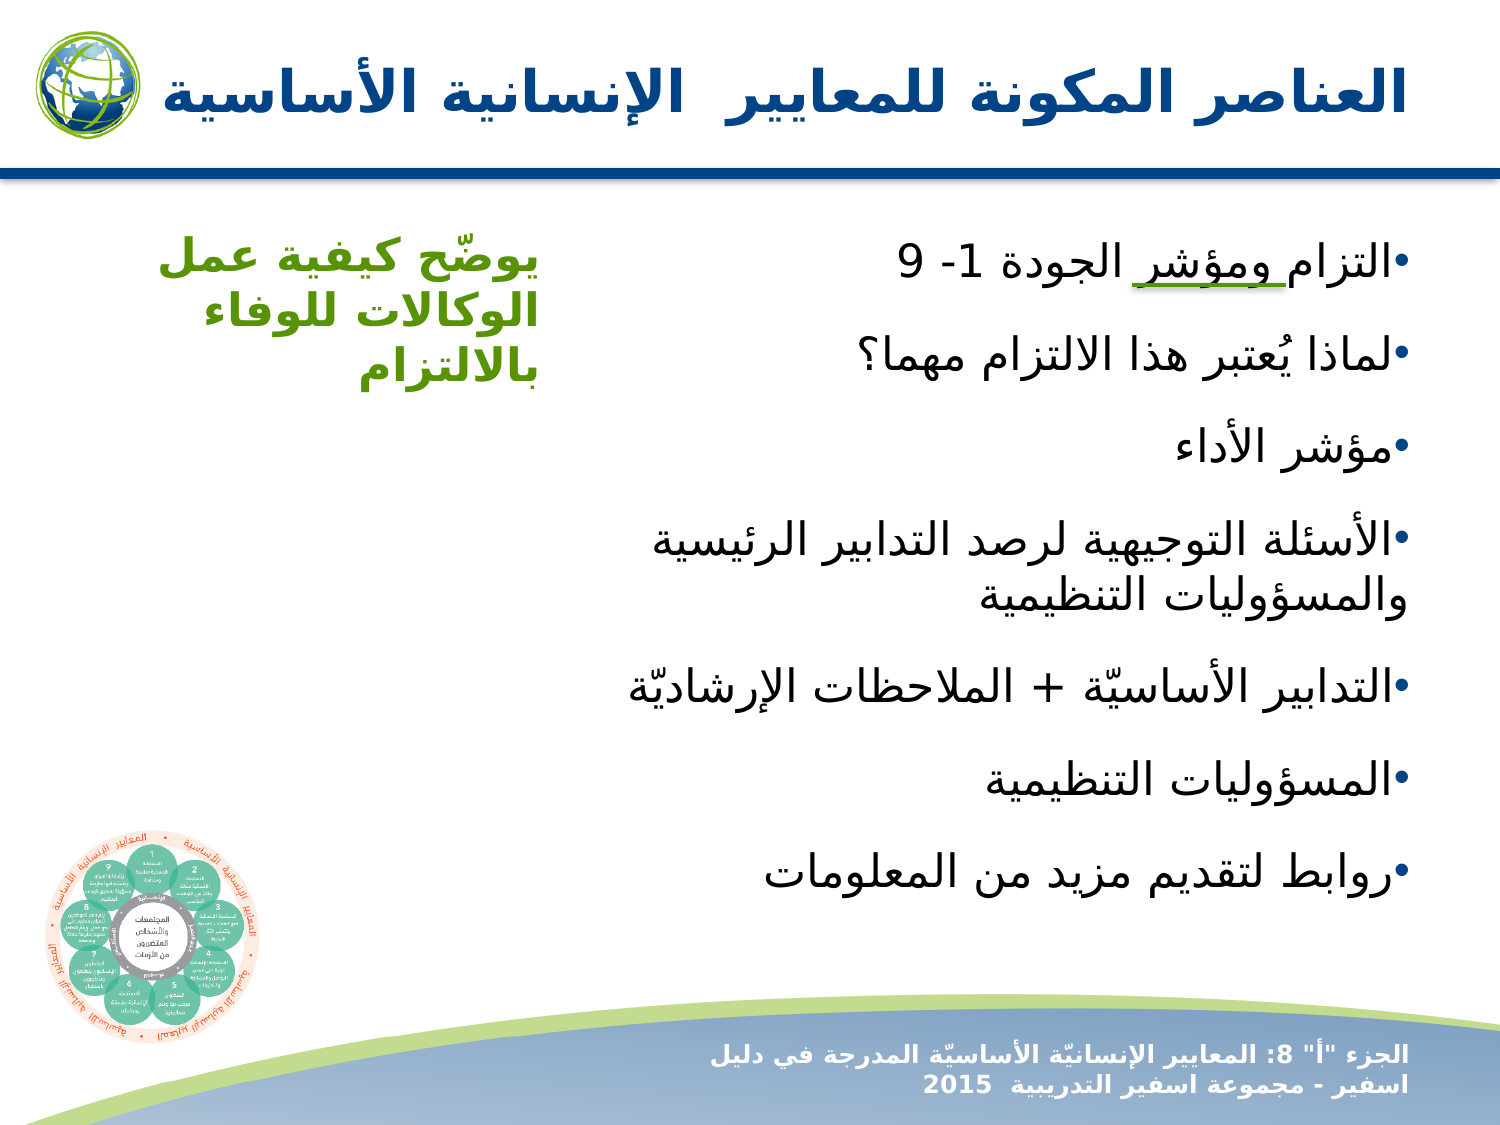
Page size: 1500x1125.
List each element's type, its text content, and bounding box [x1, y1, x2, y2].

footer الجزء "أ" 8: المعايير الإنسانيّة الأساسيّة المدرجة في دليل اسفير - مجموعة اسفير التدريبية 2015 [679, 1038, 1425, 1099]
title العناصر المكونة للمعايير الإنسانية الأساسية [75, 0, 1425, 178]
text_box يوضّح كيفية عمل الوكالات للوفاء بالالتزام [77, 217, 556, 386]
picture [0, 828, 1500, 1125]
list التزام ومؤشر الجودة 1- 9 لماذا يُعتبر هذا الالتزام مهما؟ مؤشر الأداء الأسئلة التوجيهية لرصد التدابير الرئيسية والمسؤوليات التنظيمية التدابير الأساسيّة + الملاحظات الإرشاديّة المسؤوليات التنظيمية روابط لتقديم مزيد من المعلومات [601, 224, 1425, 1010]
picture [24, 26, 75, 147]
